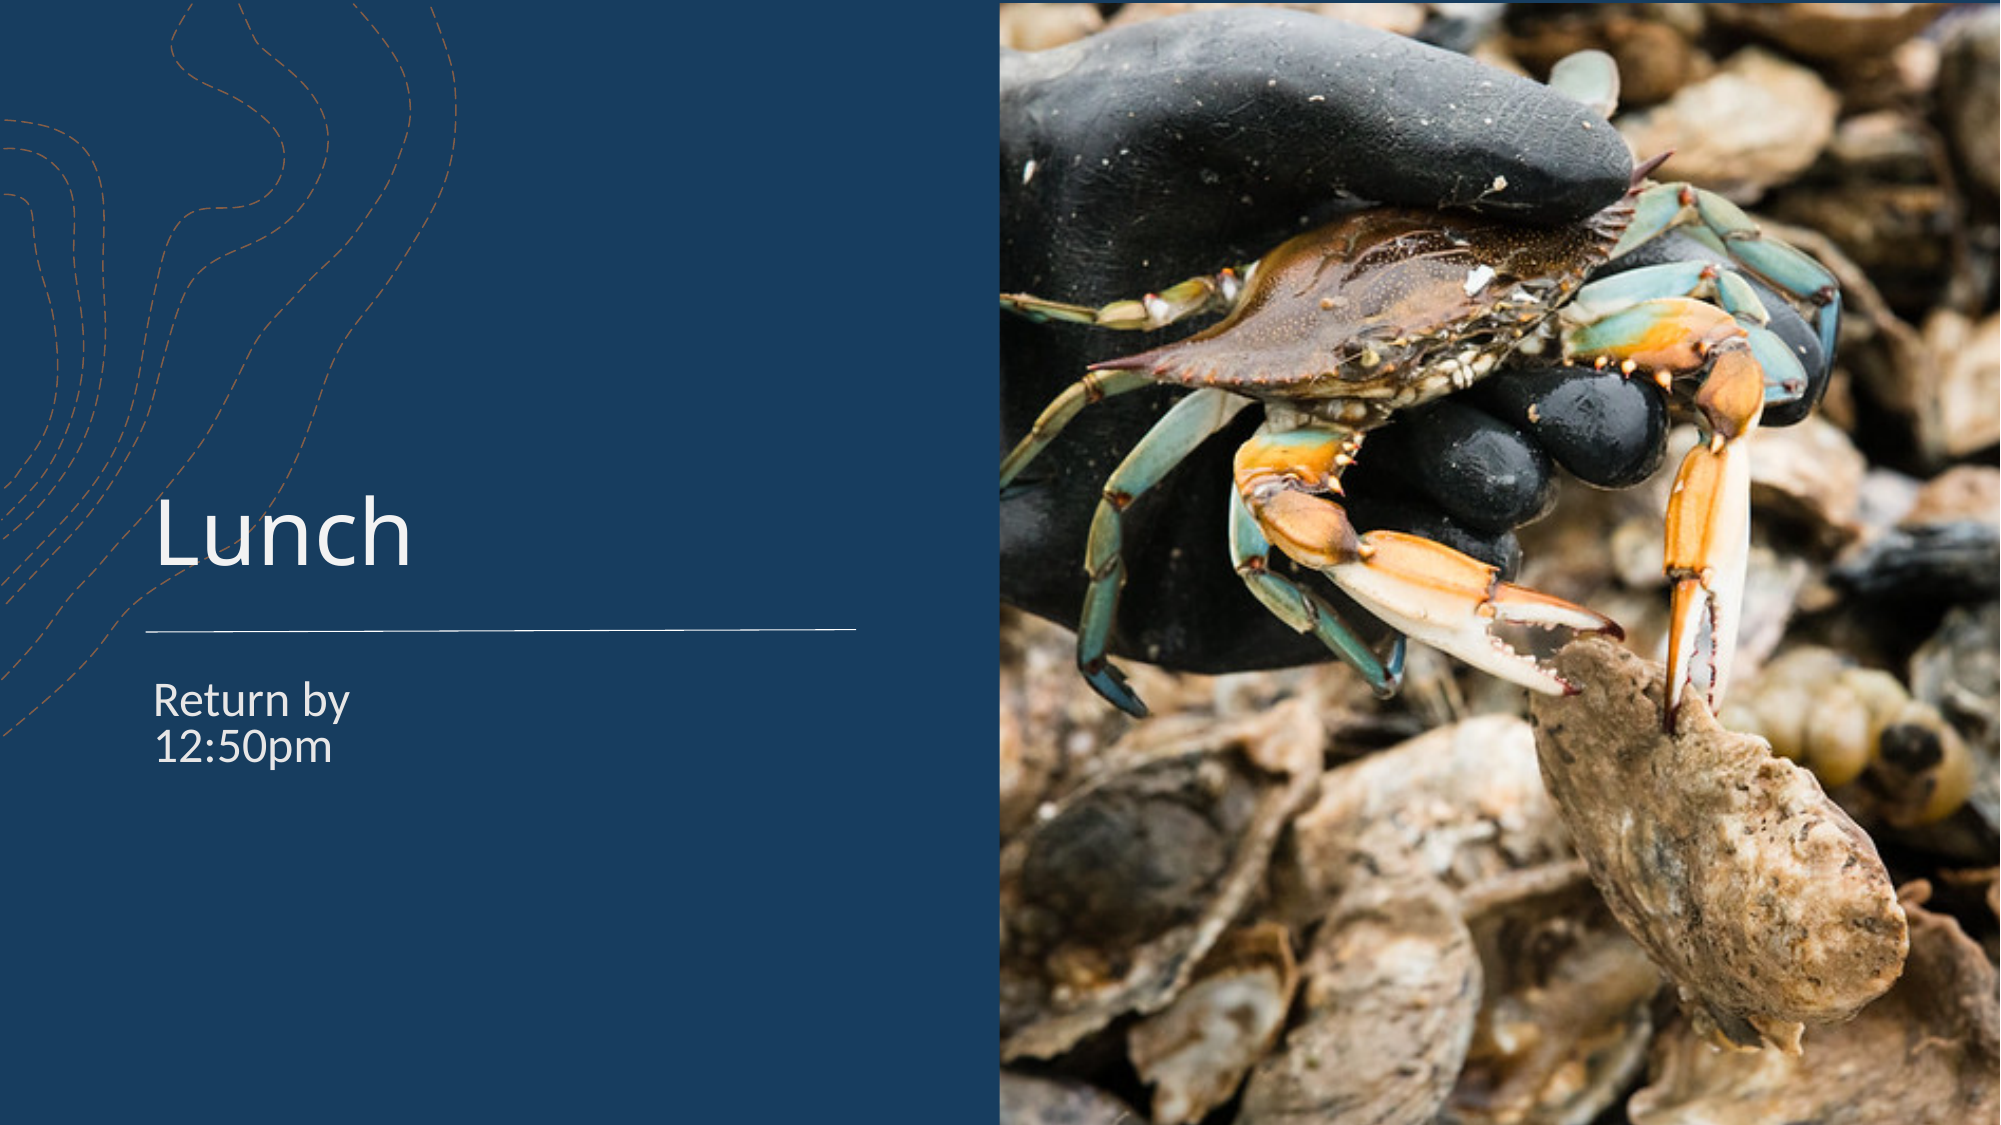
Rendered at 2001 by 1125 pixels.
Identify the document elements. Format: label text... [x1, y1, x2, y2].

picture [999, 0, 2000, 1125]
title Lunch [138, 427, 782, 645]
list Return by 12:50pm [138, 673, 557, 1013]
